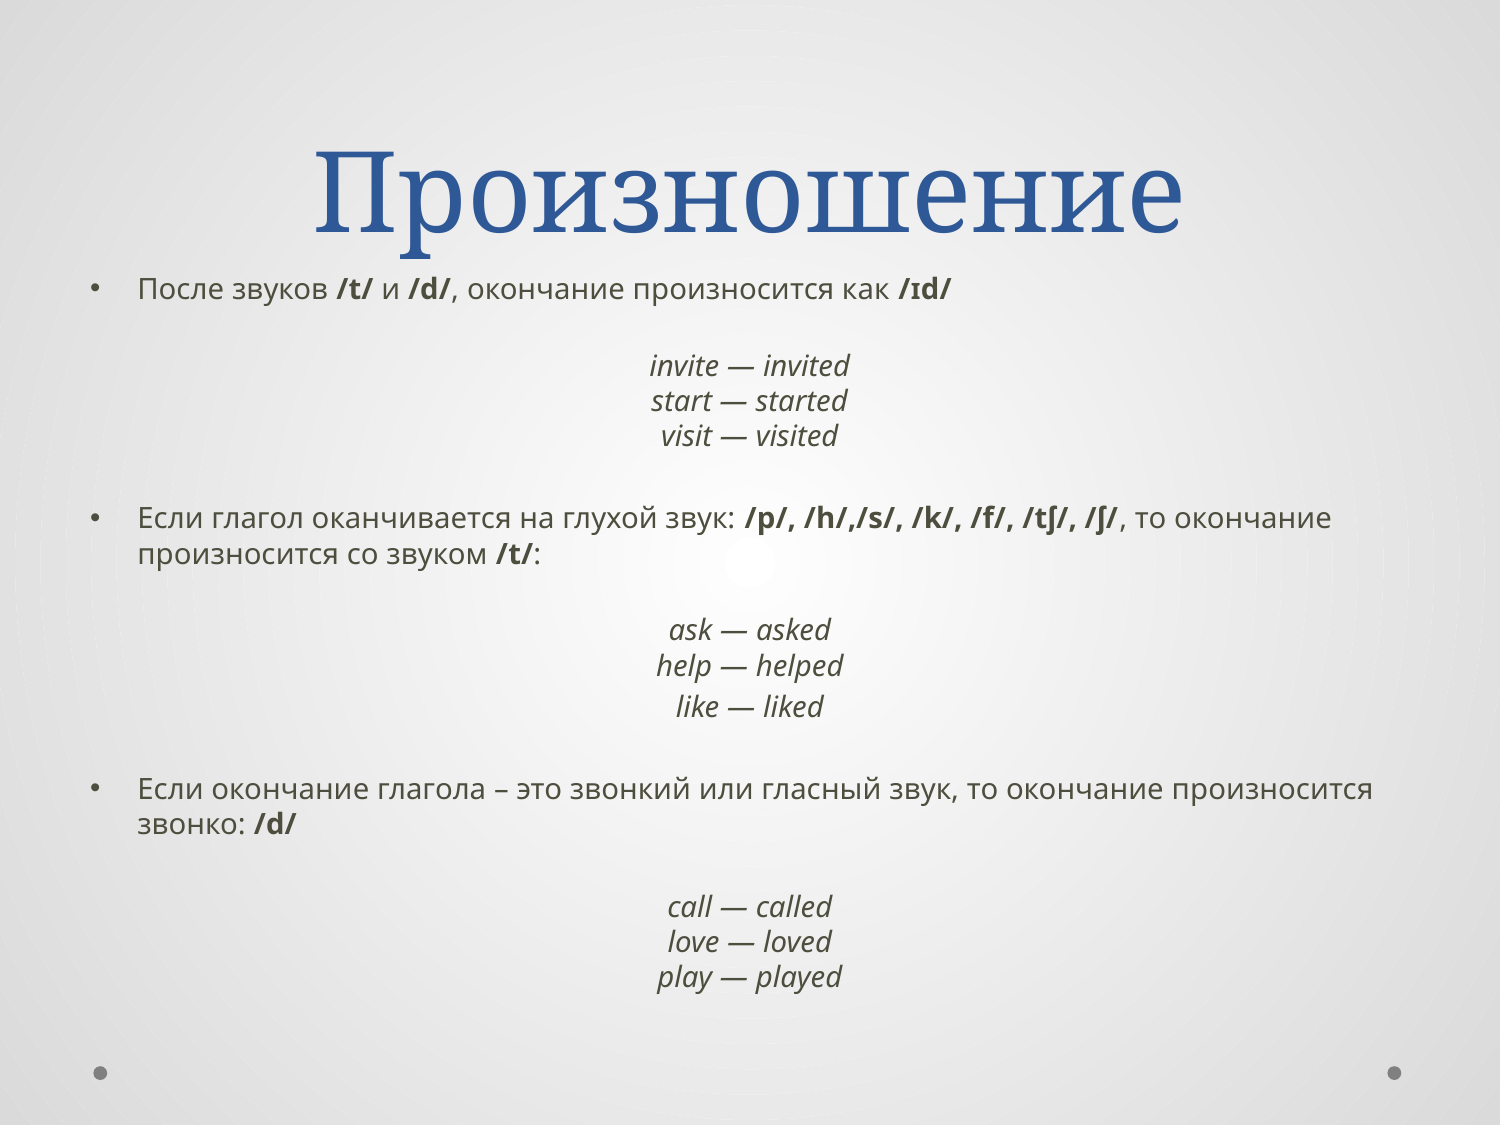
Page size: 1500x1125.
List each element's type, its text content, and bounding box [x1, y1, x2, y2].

list После звуков /t/ и /d/, окончание произносится как /ɪd/ invite — invited start — started visit — visited Если глагол оканчивается на глухой звук: /p/, /h/,/s/, /k/, /f/, /tʃ/, /ʃ/, то окончание произносится со звуком /t/: ask — asked help — helped like — liked Если окончание глагола – это звонкий или гласный звук, то окончание произносится звонко: /d/ call — called love — loved play — played [75, 262, 1425, 1005]
title Произношение [75, 0, 1425, 262]
